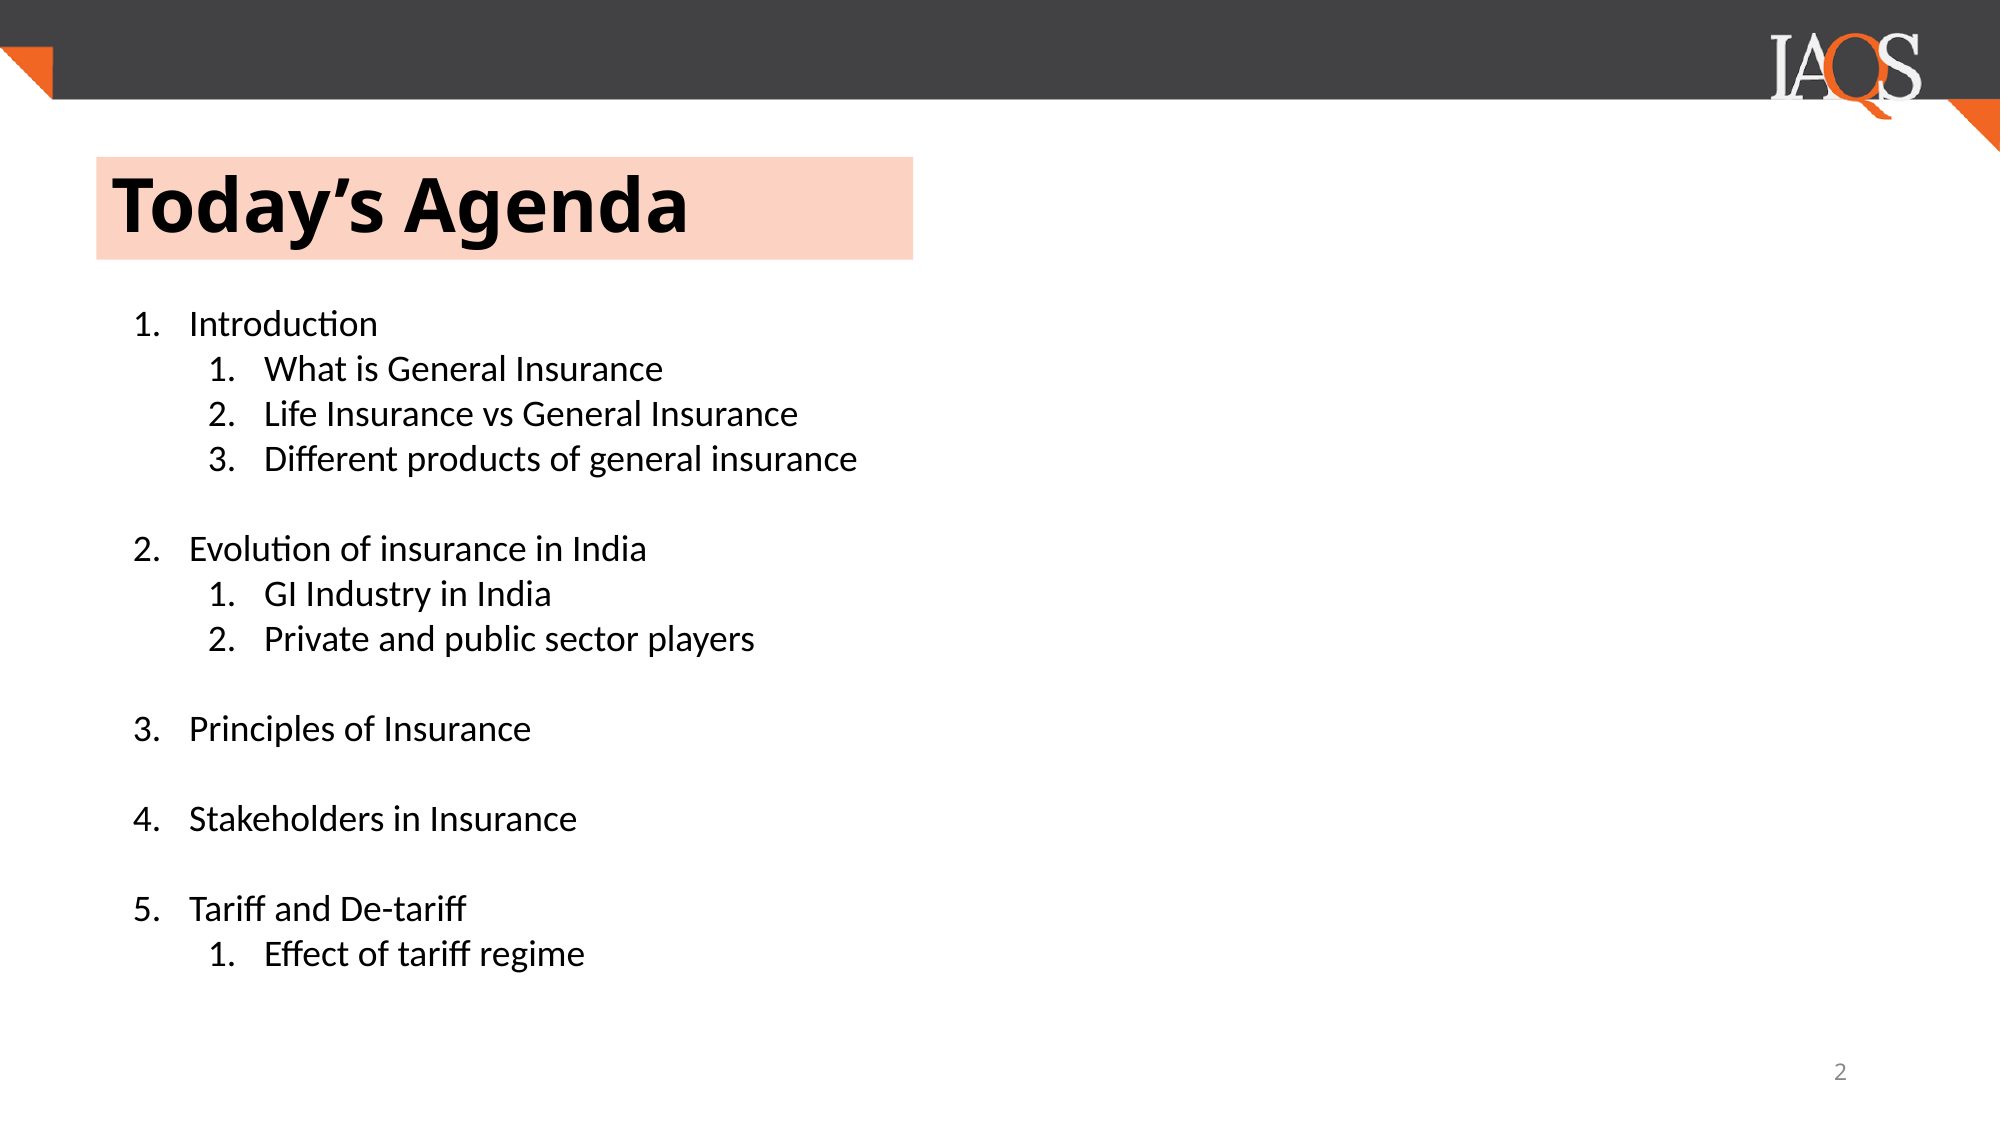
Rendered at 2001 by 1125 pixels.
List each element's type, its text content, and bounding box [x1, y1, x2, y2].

title Today’s Agenda [96, 156, 914, 260]
text_box Introduction What is General Insurance Life Insurance vs General Insurance Different products of general insurance Evolution of insurance in India GI Industry in India Private and public sector players Principles of Insurance Stakeholders in Insurance Tariff and De-tariff Effect of tariff regime [117, 291, 1479, 982]
slide_number ‹#› [1412, 1042, 1863, 1103]
picture [0, 0, 2000, 152]
